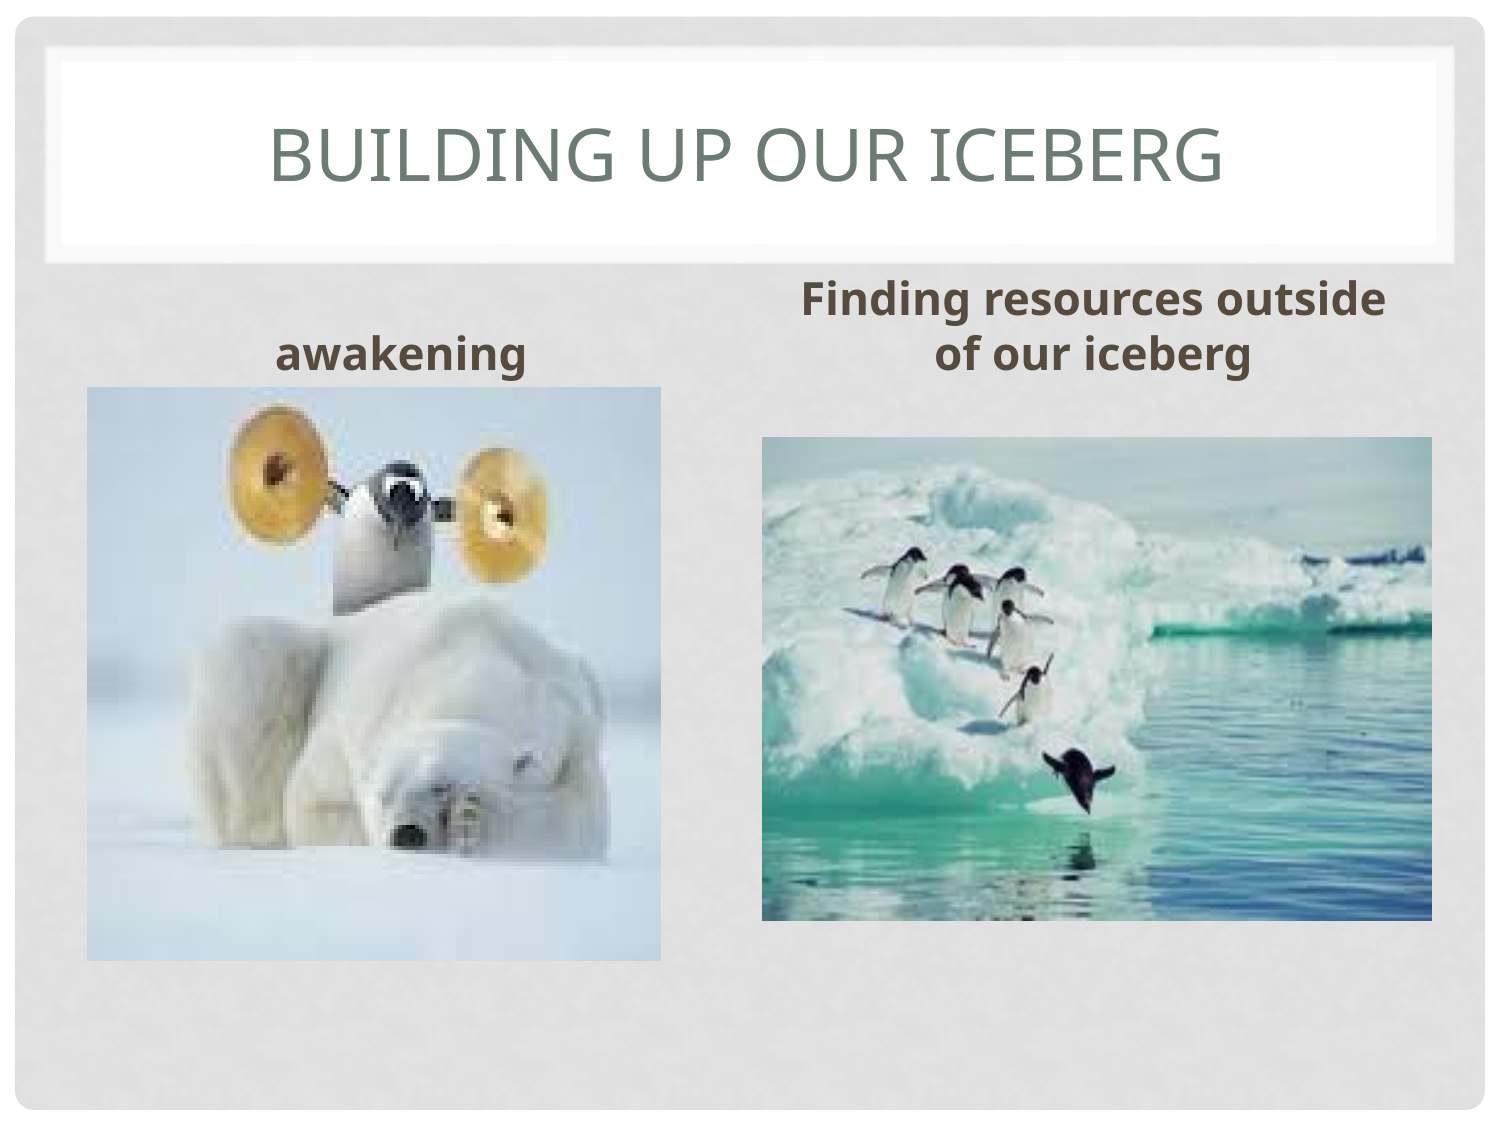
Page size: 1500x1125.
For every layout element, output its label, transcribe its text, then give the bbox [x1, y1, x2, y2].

title Building up our iceberg [69, 66, 1425, 238]
list awakening [69, 282, 733, 388]
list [762, 437, 1433, 921]
list Finding resources outside of our iceberg [761, 282, 1425, 388]
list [87, 387, 661, 961]
